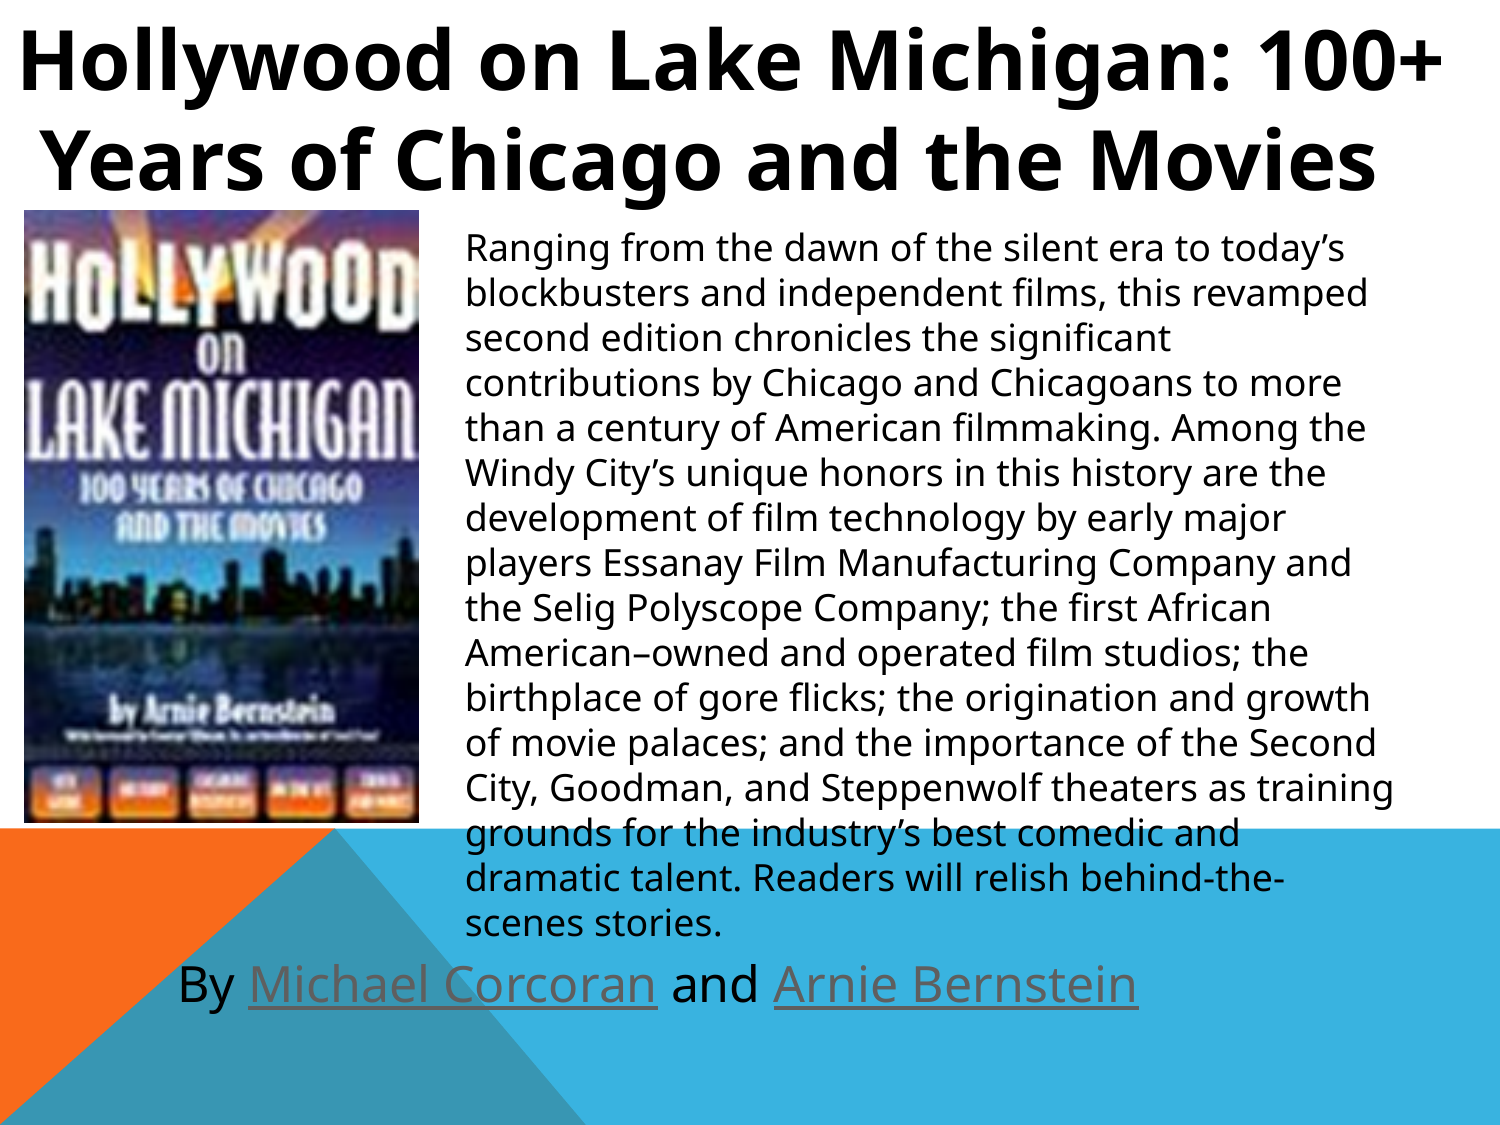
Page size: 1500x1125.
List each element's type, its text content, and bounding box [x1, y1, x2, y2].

text_box By Michael Corcoran and Arnie Bernstein [162, 824, 1300, 1028]
text_box Ranging from the dawn of the silent era to today’s blockbusters and independent films, this revamped second edition chronicles the significant contributions by Chicago and Chicagoans to more than a century of American filmmaking. Among the Windy City’s unique honors in this history are the development of film technology by early major players Essanay Film Manufacturing Company and the Selig Polyscope Company; the first African American–owned and operated film studios; the birthplace of gore flicks; the origination and growth of movie palaces; and the importance of the Second City, Goodman, and Steppenwolf theaters as training grounds for the industry’s best comedic and dramatic talent. Readers will relish behind-the-scenes stories. [449, 217, 1413, 952]
picture [24, 210, 419, 824]
text_box Hollywood on Lake Michigan: 100+ Years of Chicago and the Movies [0, 0, 1463, 215]
